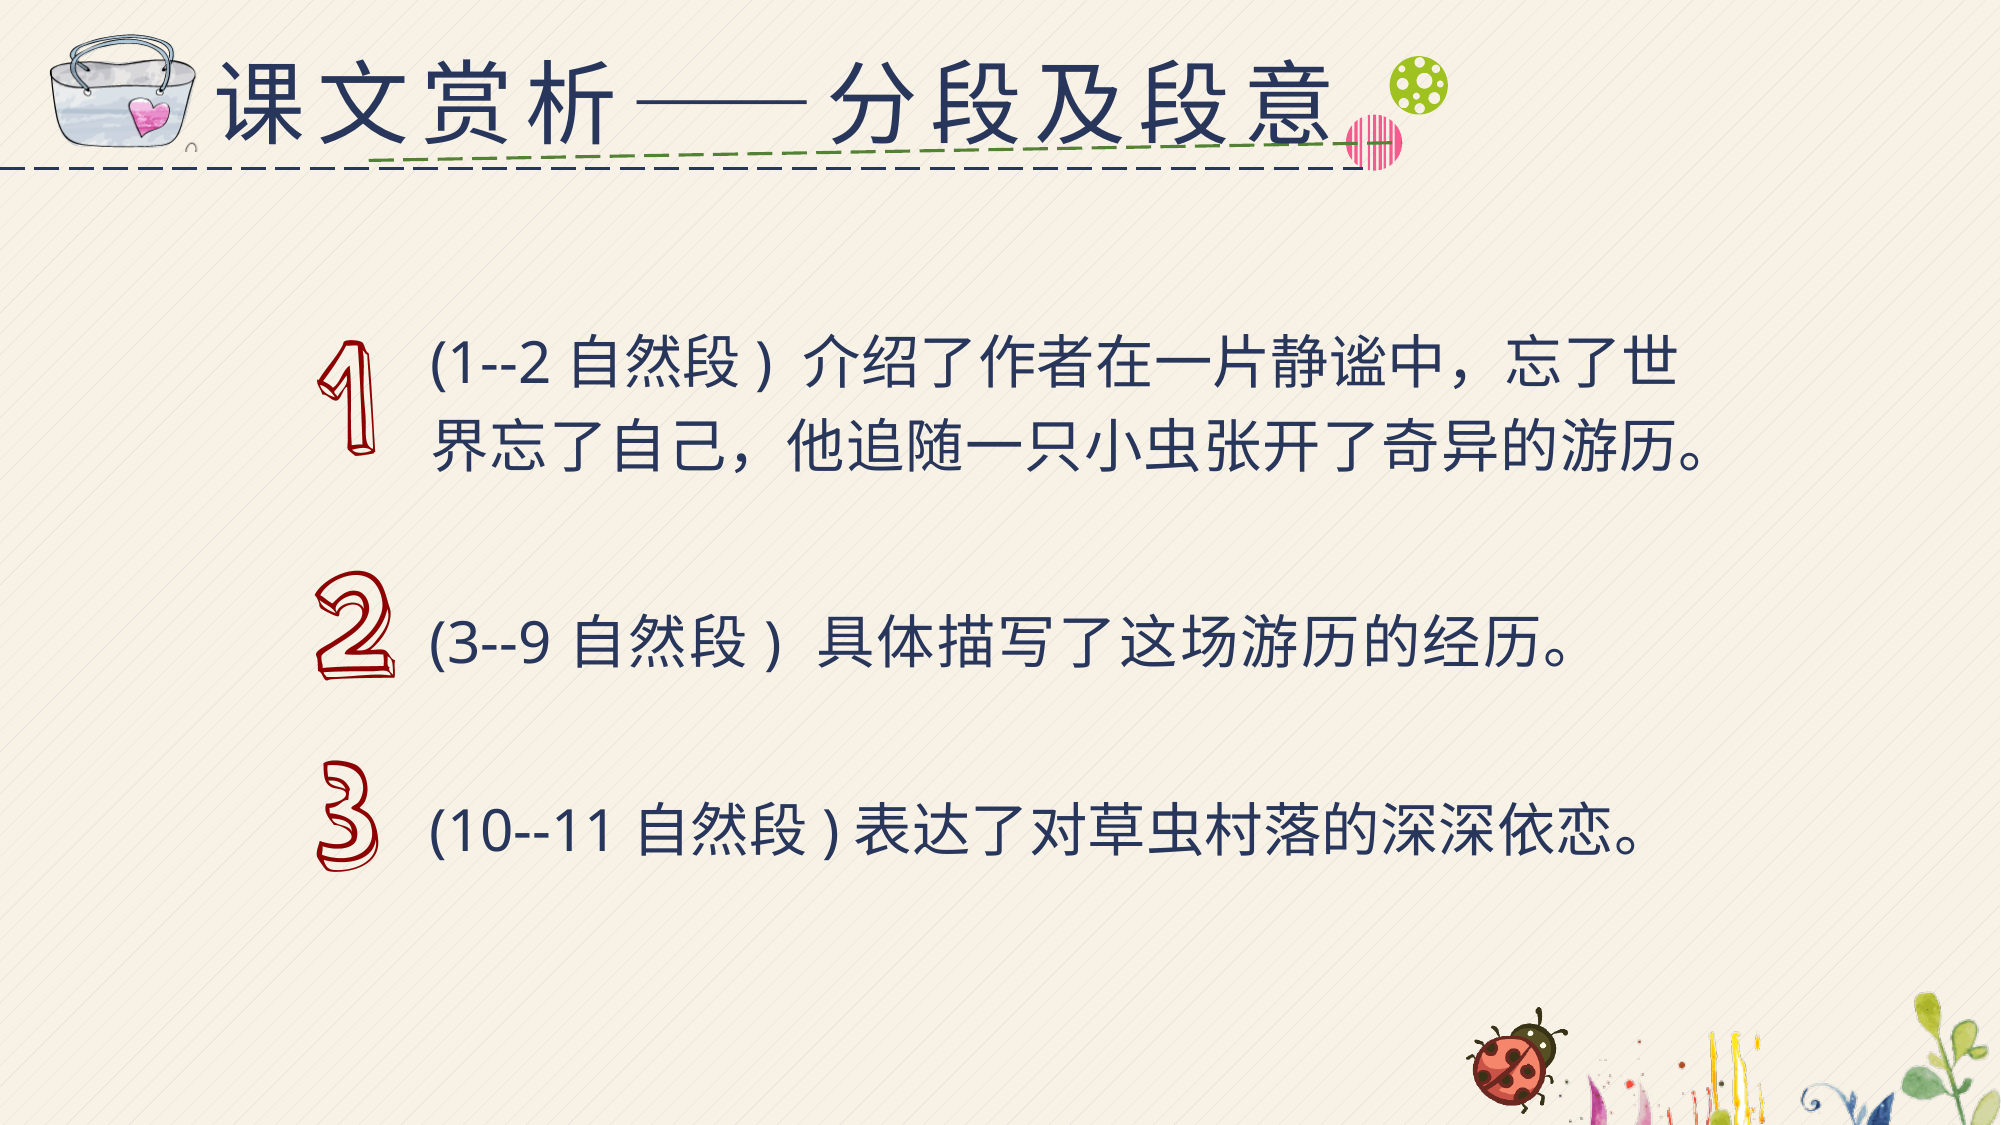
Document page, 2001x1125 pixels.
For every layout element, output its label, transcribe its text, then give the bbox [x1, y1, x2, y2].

text_box [1372, 113, 1387, 141]
picture [1374, 827, 2001, 1125]
picture [290, 322, 416, 479]
text_box [1372, 145, 1387, 172]
text_box [1388, 117, 1404, 168]
picture [49, 34, 199, 152]
text_box (1--2自然段) 介绍了作者在一片静谧中，忘了世界忘了自己，他追随一只小虫张开了奇异的游历。 [415, 304, 1696, 571]
text_box [1389, 56, 1448, 115]
text_box (10--11自然段)表达了对草虫村落的深深依恋。 [416, 771, 1630, 871]
text_box [1366, 143, 1371, 172]
text_box [1366, 113, 1371, 141]
picture [290, 552, 416, 709]
picture [290, 743, 416, 900]
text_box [368, 142, 1346, 161]
text_box (3--9自然段) 具体描写了这场游历的经历。 [416, 583, 1560, 683]
text_box 课文赏析——分段及段意 [198, 38, 1363, 163]
text_box [1353, 115, 1364, 170]
